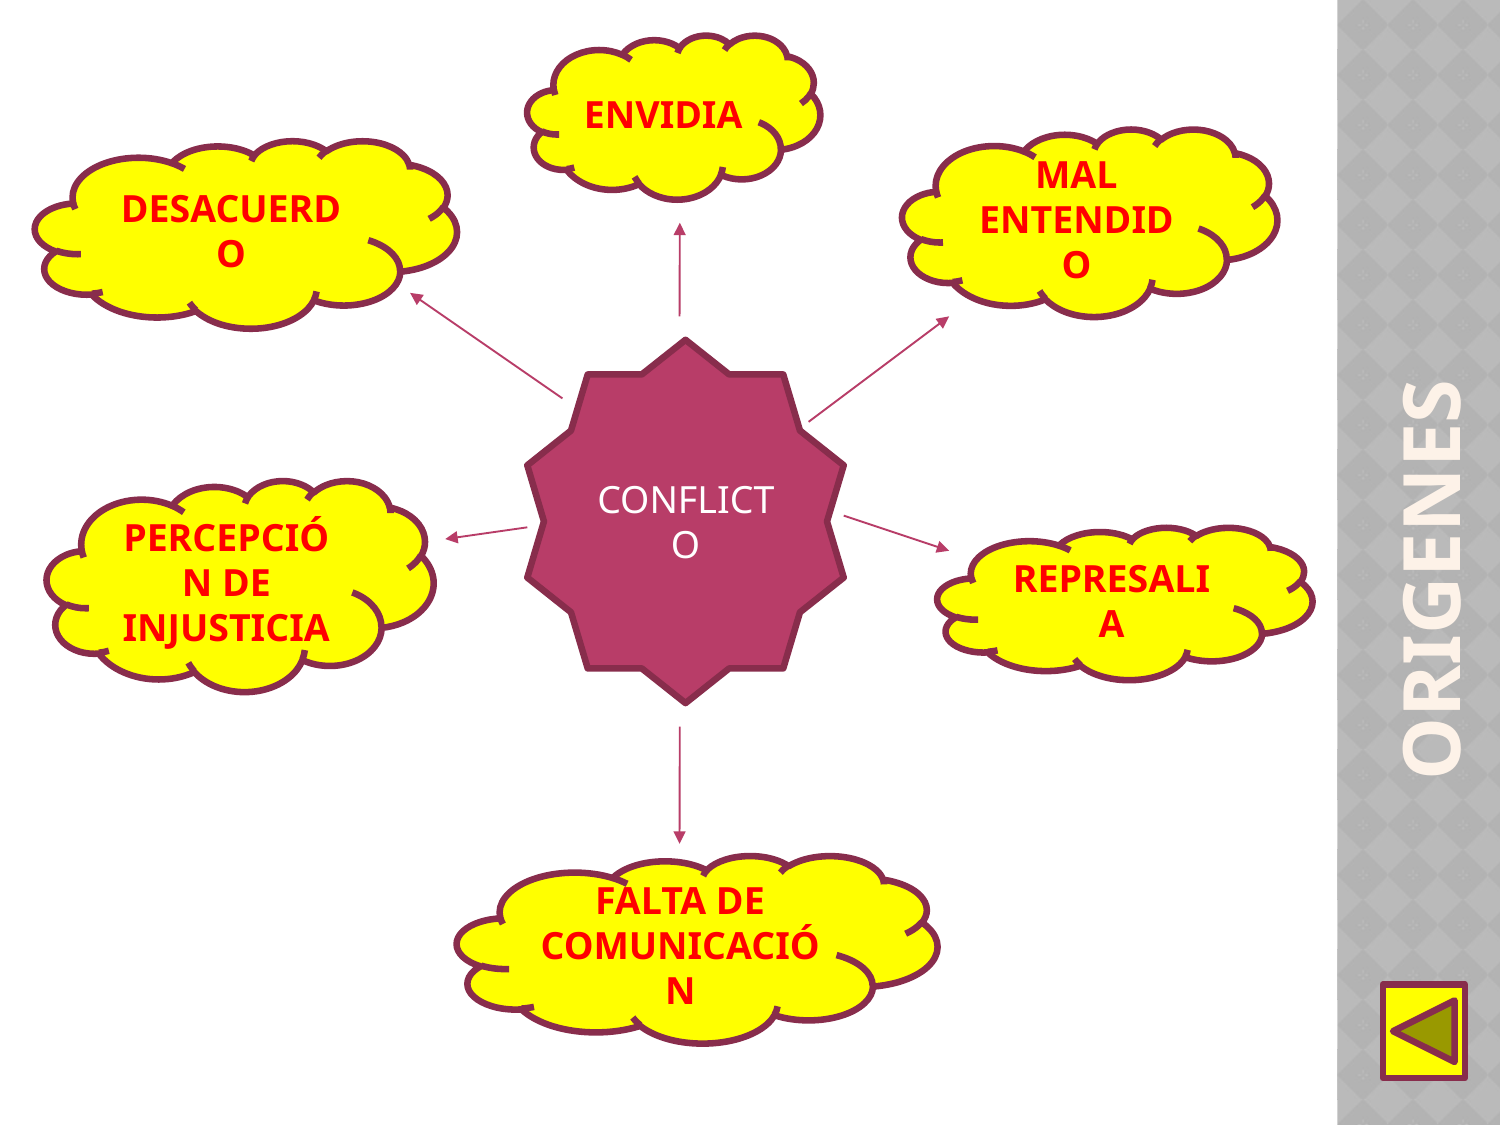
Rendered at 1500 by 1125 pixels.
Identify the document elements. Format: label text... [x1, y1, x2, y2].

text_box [409, 292, 563, 399]
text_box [444, 526, 528, 540]
text_box ENVIDIA [523, 32, 824, 204]
text_box ORIGENES [1373, 82, 1500, 1079]
text_box CONFLICTO [524, 336, 847, 707]
text_box [1380, 981, 1468, 1081]
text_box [843, 515, 950, 552]
text_box REPRESALIA [933, 524, 1316, 684]
text_box MAL ENTENDIDO [898, 126, 1281, 321]
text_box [808, 315, 950, 423]
text_box DESACUERDO [31, 137, 461, 333]
text_box PERCEPCIÓN DE INJUSTICIA [43, 477, 437, 696]
text_box FALTA DE COMUNICACIÓN [453, 852, 941, 1047]
